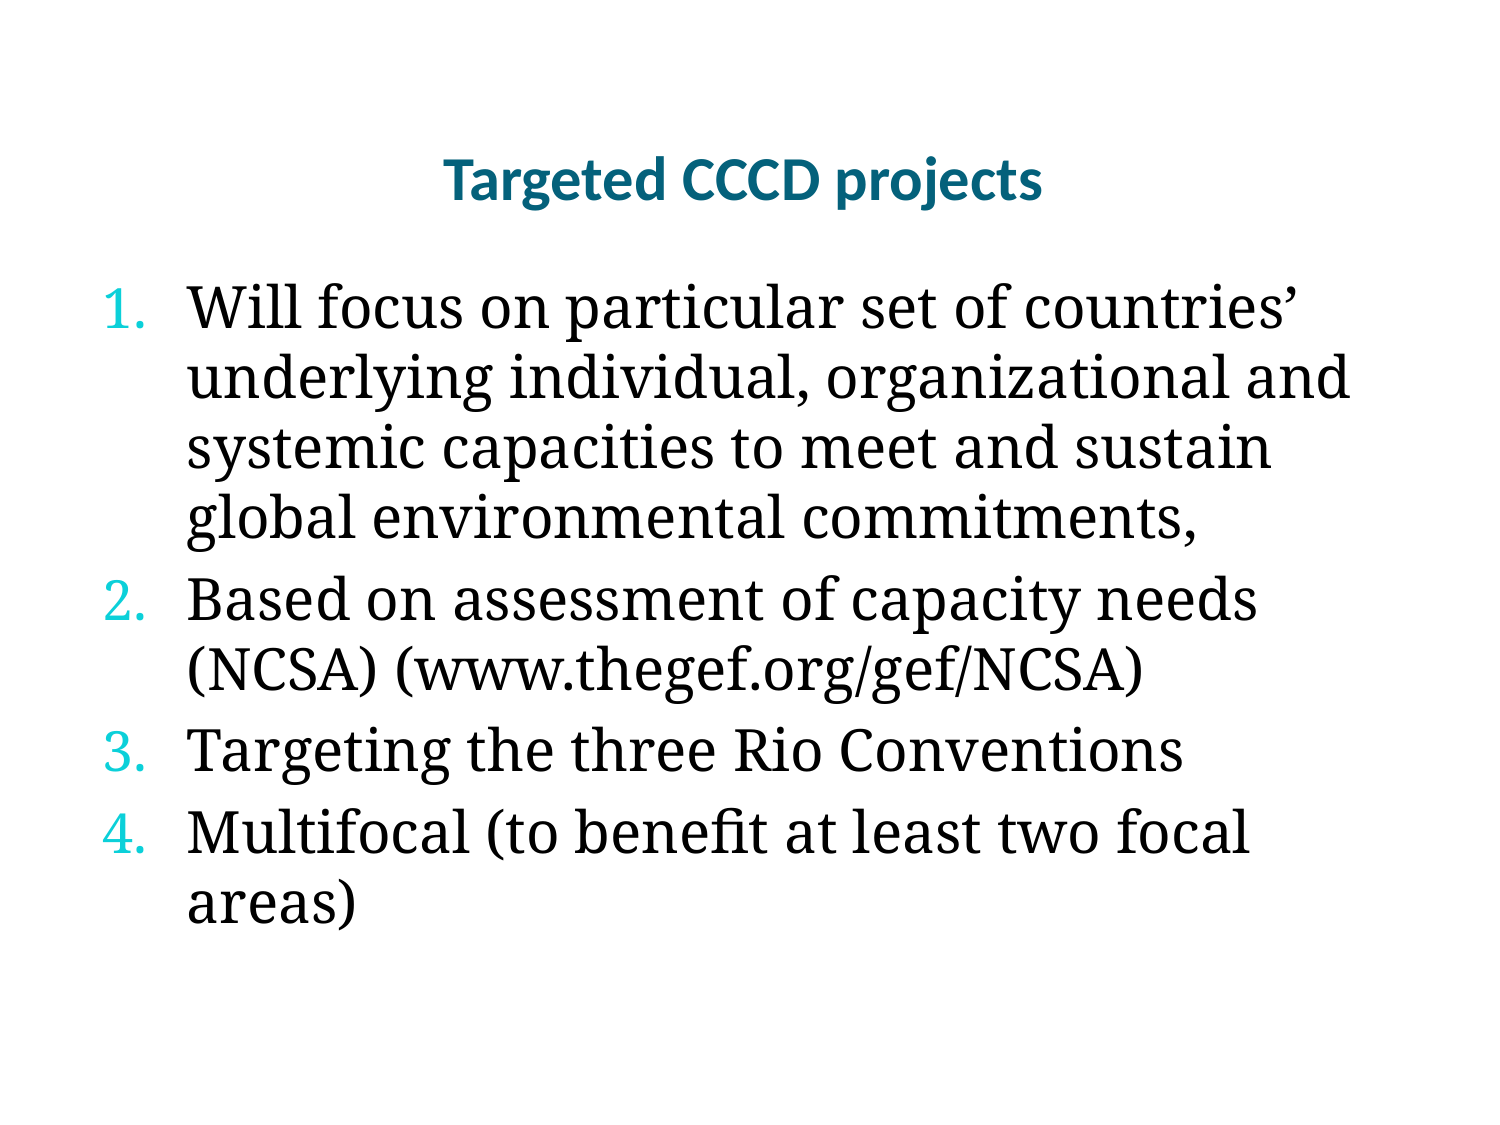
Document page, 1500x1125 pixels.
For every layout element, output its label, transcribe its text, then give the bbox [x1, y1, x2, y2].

title Targeted CCCD projects [24, 0, 1463, 213]
list Will focus on particular set of countries’ underlying individual, organizational and systemic capacities to meet and sustain global environmental commitments, Based on assessment of capacity needs (NCSA) (www.thegef.org/gef/NCSA) Targeting the three Rio Conventions Multifocal (to benefit at least two focal areas) [87, 262, 1438, 1001]
